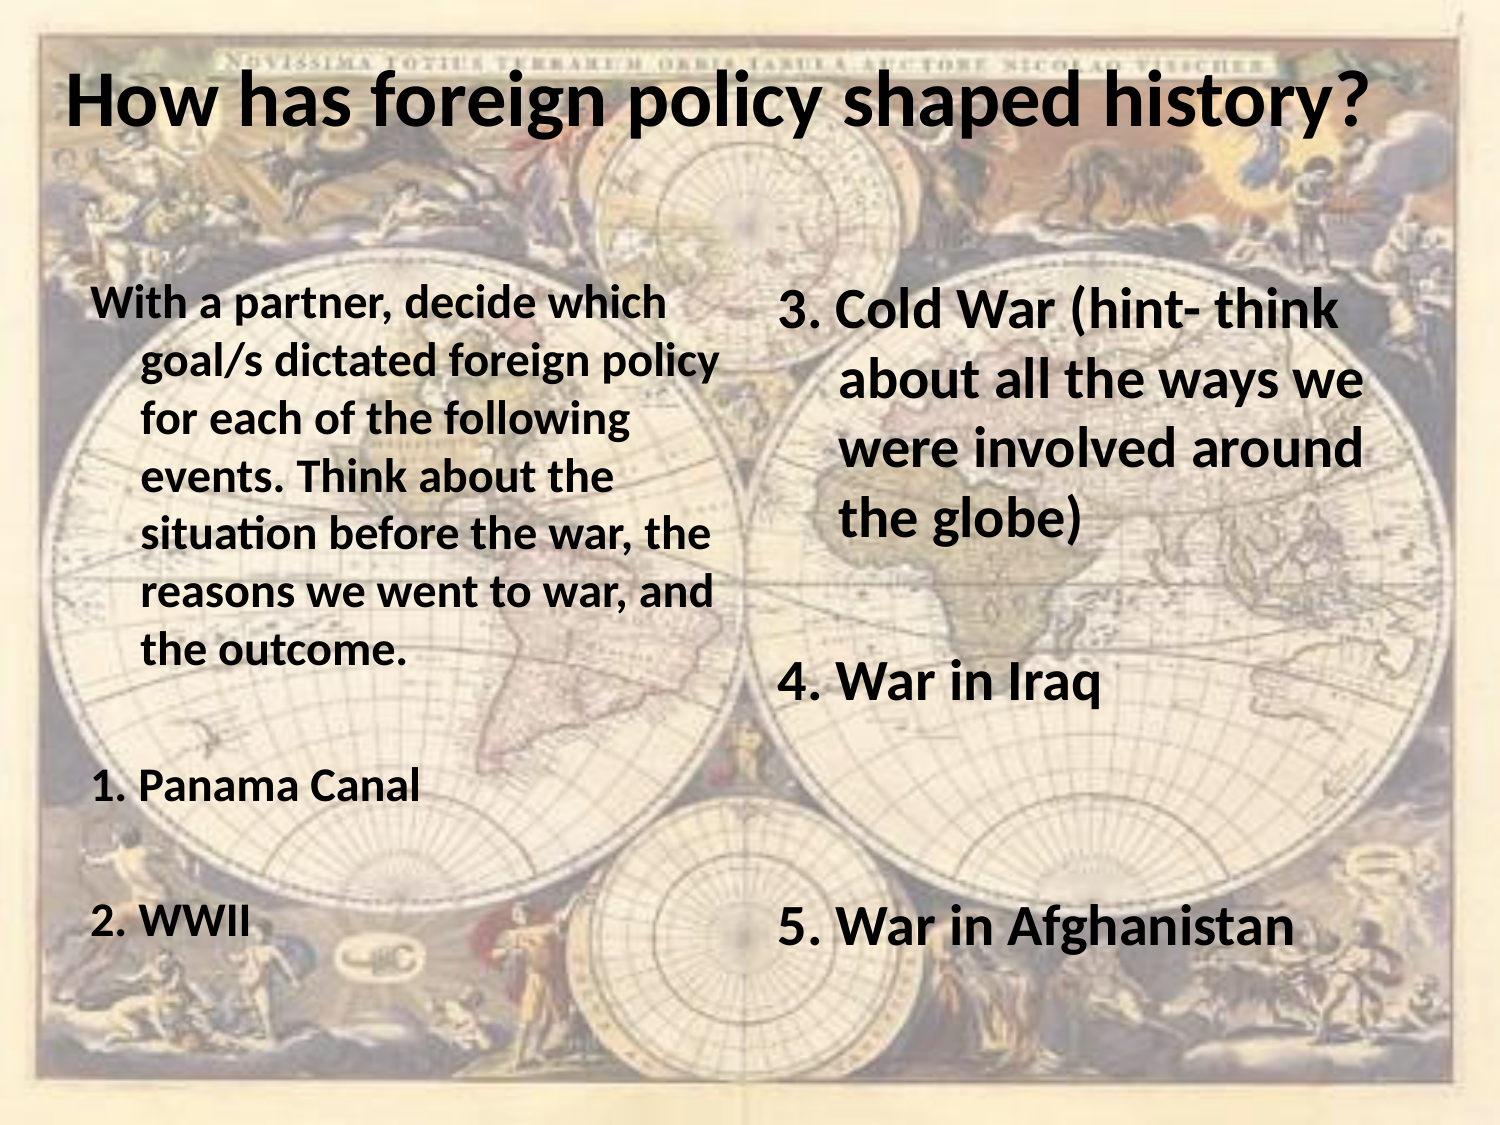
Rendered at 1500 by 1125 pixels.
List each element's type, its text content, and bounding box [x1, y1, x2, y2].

title How has foreign policy shaped history? [50, 0, 1475, 188]
list 3. Cold War (hint- think about all the ways we were involved around the globe) 4. War in Iraq 5. War in Afghanistan [762, 262, 1425, 1005]
list With a partner, decide which goal/s dictated foreign policy for each of the following events. Think about the situation before the war, the reasons we went to war, and the outcome. 1. Panama Canal 2. WWII [75, 262, 738, 1005]
